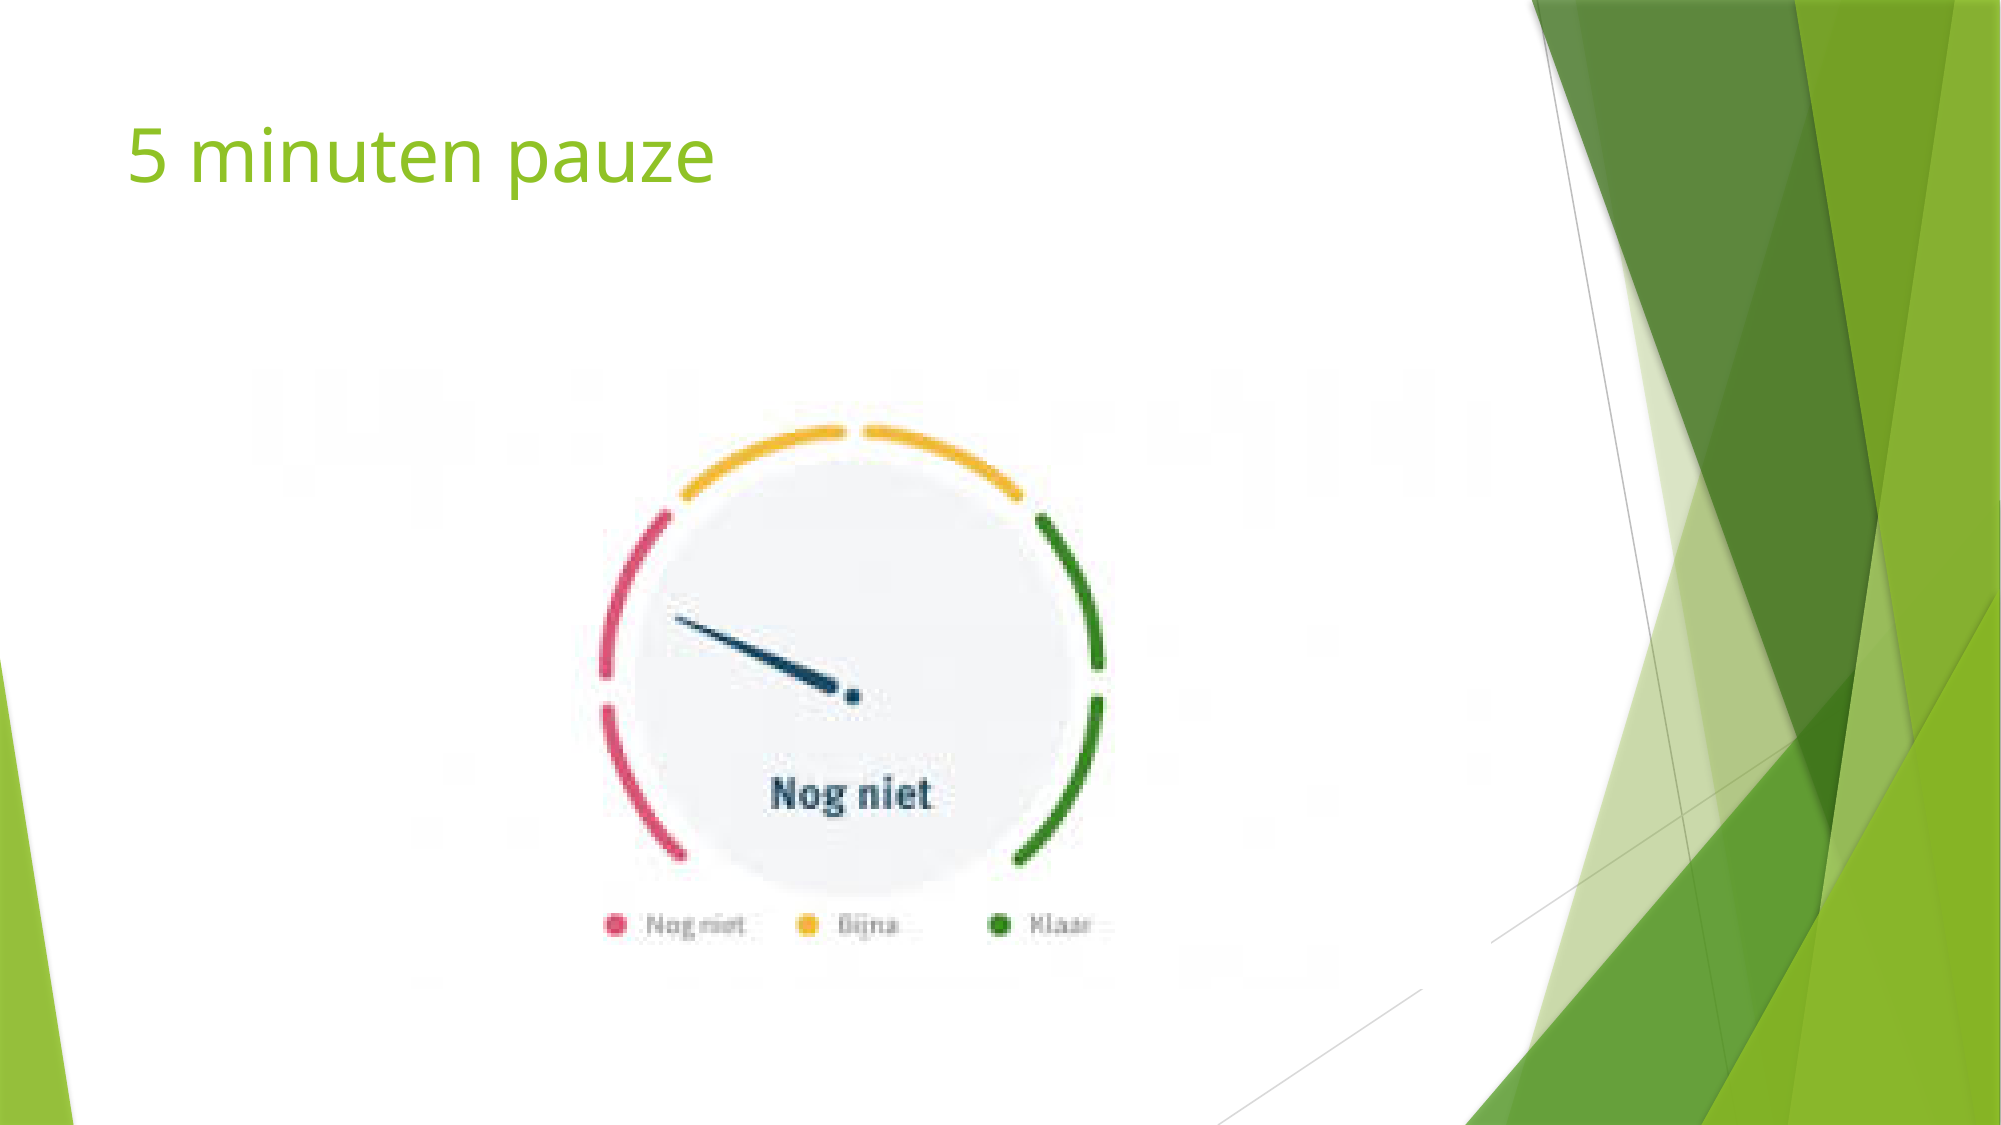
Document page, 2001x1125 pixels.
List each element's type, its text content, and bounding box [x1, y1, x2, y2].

title 5 minuten pauze [111, 99, 1522, 317]
picture [251, 336, 1492, 989]
